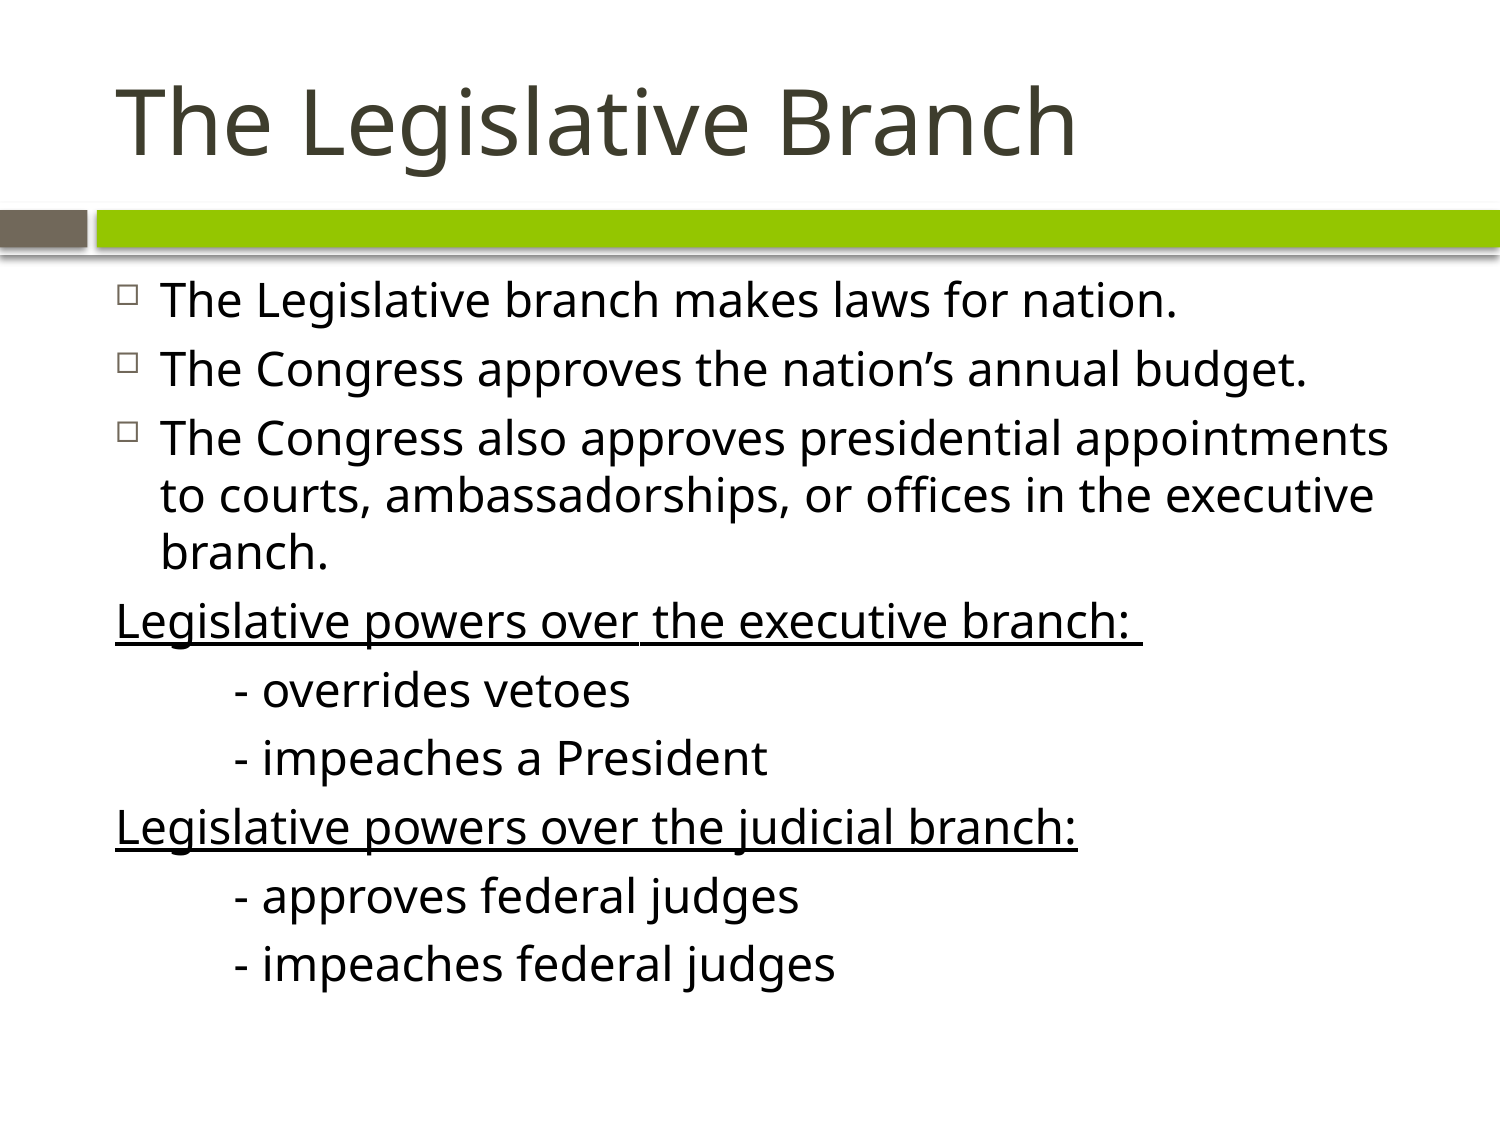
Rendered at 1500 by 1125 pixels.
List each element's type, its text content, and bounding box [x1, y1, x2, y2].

title The Legislative Branch [100, 37, 1438, 200]
list The Legislative branch makes laws for nation. The Congress approves the nation’s annual budget. The Congress also approves presidential appointments to courts, ambassadorships, or offices in the executive branch. Legislative powers over the executive branch: - overrides vetoes - impeaches a President Legislative powers over the judicial branch: - approves federal judges - impeaches federal judges [100, 262, 1438, 1000]
